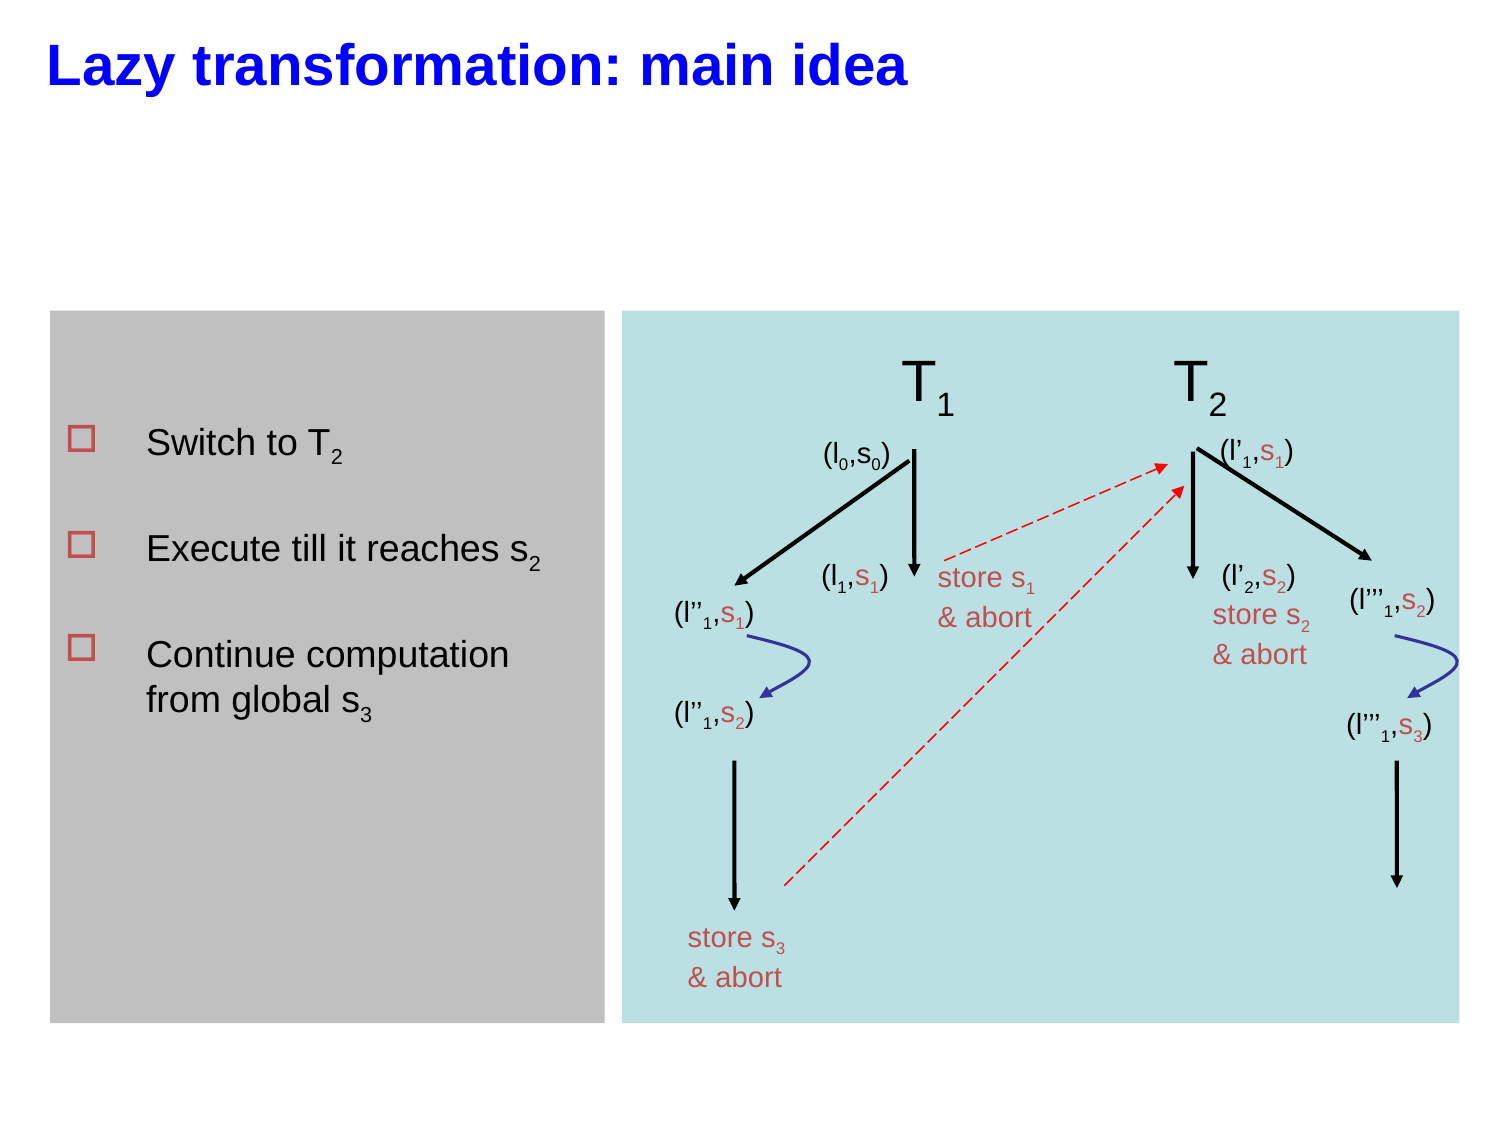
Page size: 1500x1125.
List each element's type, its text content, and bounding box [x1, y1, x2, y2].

text_box [890, 468, 922, 530]
text_box [908, 530, 921, 577]
text_box (l’’1,s2) [659, 685, 775, 741]
text_box (l’’1,s1) [659, 585, 775, 641]
text_box [728, 760, 741, 910]
text_box [746, 635, 810, 689]
text_box store s2 & abort [1197, 588, 1326, 678]
text_box Switch to T2 Execute till it reaches s2 Continue computation from global s3 [50, 310, 605, 1024]
text_box [1168, 485, 1185, 502]
text_box T1 [886, 335, 971, 431]
text_box [1186, 451, 1200, 579]
text_box store s1 & abort [922, 550, 1051, 641]
text_box [1196, 448, 1372, 561]
text_box (l’’’1,s3) [1331, 698, 1485, 753]
text_box store s3 & abort [672, 910, 801, 1001]
text_box (l0,s0) [808, 426, 906, 482]
text_box (l’1,s1) [1204, 424, 1310, 479]
text_box [1390, 760, 1404, 889]
text_box (l’2,s2) [1206, 549, 1312, 588]
text_box (l’’’1,s2) [1334, 573, 1488, 628]
text_box [1153, 463, 1168, 475]
text_box [1394, 635, 1458, 698]
text_box Lazy transformation: main idea [0, 0, 1500, 125]
text_box T2 [1158, 335, 1243, 431]
text_box (l1,s1) [806, 549, 922, 604]
text_box [621, 310, 1460, 1024]
text_box [734, 460, 910, 585]
